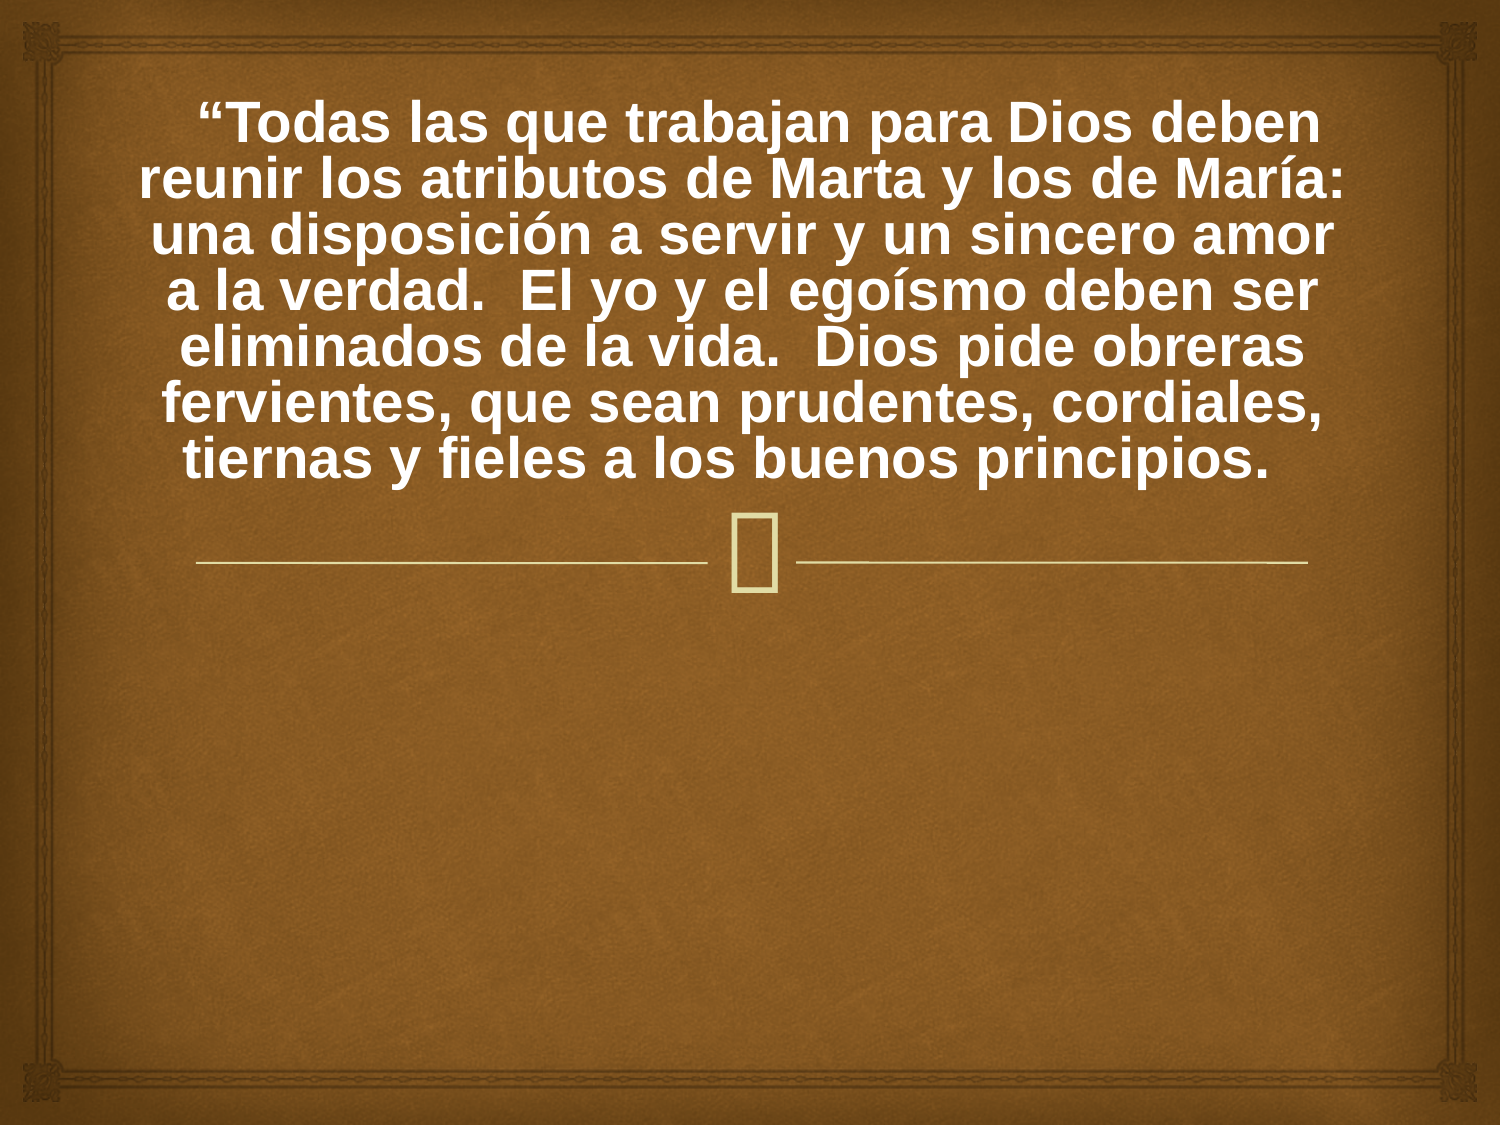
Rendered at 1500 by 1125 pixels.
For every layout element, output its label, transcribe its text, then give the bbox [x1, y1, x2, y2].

subtitle “Todas las que trabajan para Dios deben reunir los atributos de Marta y los de María: una disposición a servir y un sincero amor a la verdad. El yo y el egoísmo deben ser eliminados de la vida. Dios pide obreras fervientes, que sean prudentes, cordiales, tiernas y fieles a los buenos principios. [112, 90, 1375, 1125]
picture [0, 0, 1500, 1125]
